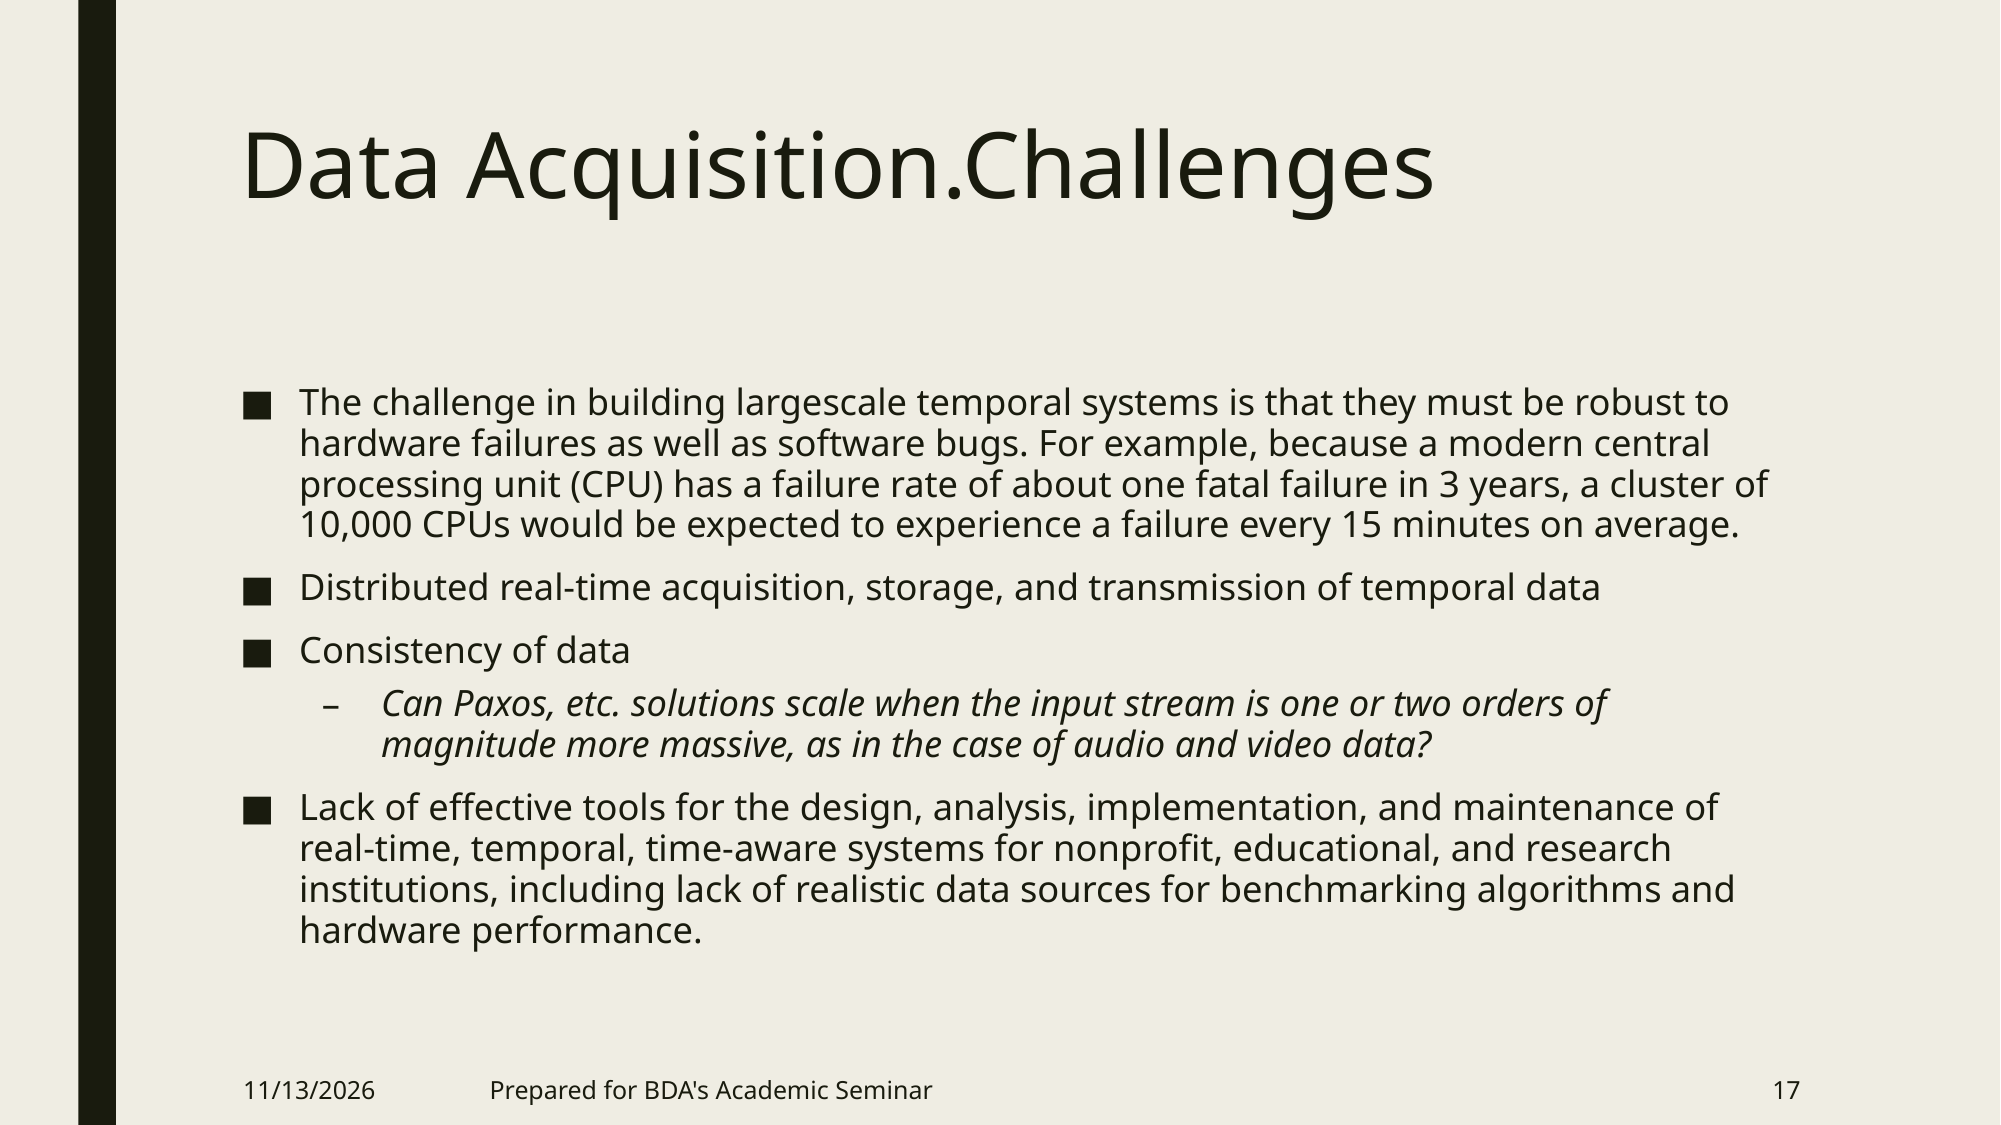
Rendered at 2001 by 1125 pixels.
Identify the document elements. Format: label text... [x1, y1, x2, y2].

title Data Acquisition.Challenges [225, 112, 1800, 357]
slide_number 17 [1553, 1058, 1816, 1125]
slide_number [228, 1058, 426, 1125]
footer Prepared for BDA's Academic Seminar [474, 1058, 1505, 1125]
list The challenge in building largescale temporal systems is that they must be robust to hardware failures as well as software bugs. For example, because a modern central processing unit (CPU) has a failure rate of about one fatal failure in 3 years, a cluster of 10,000 CPUs would be expected to experience a failure every 15 minutes on average. Distributed real-time acquisition, storage, and transmission of temporal data Consistency of data Can Paxos, etc. solutions scale when the input stream is one or two orders of magnitude more massive, as in the case of audio and video data? Lack of effective tools for the design, analysis, implementation, and maintenance of real-time, temporal, time-aware systems for nonprofit, educational, and research institutions, including lack of realistic data sources for benchmarking algorithms and hardware performance. [225, 375, 1800, 963]
